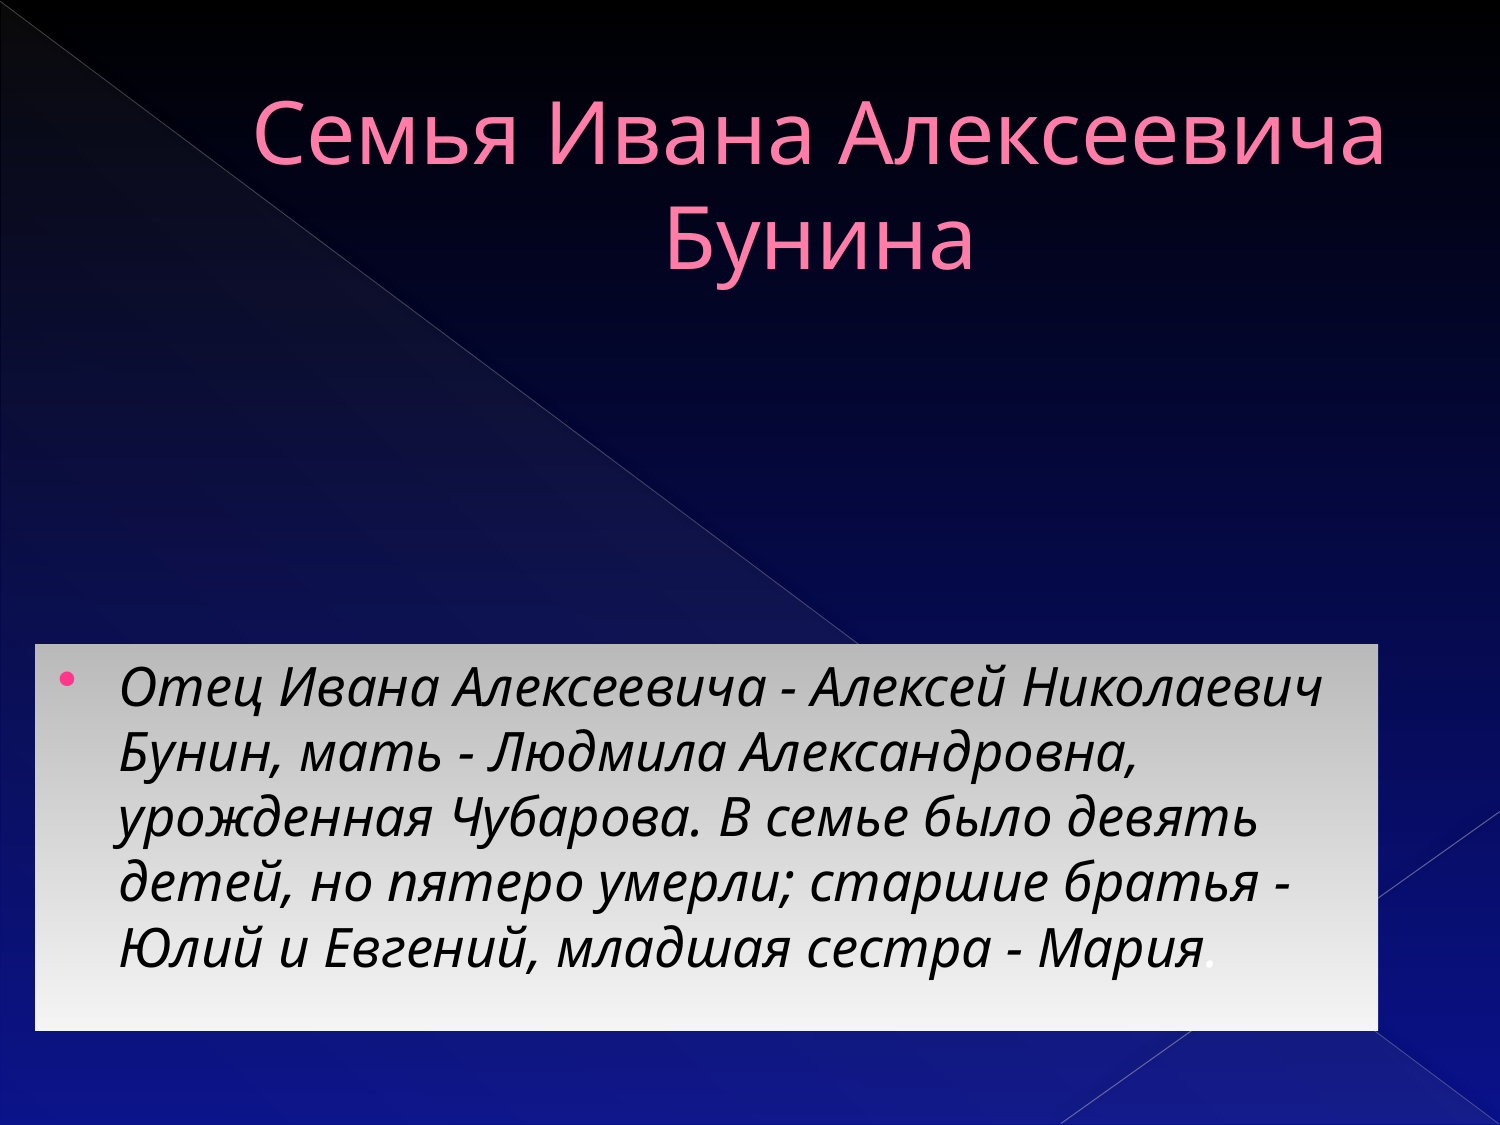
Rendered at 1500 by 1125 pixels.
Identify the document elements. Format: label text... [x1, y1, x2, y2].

title Семья Ивана Алексеевича Бунина [105, 0, 1456, 364]
list Отец Ивана Алексеевича - Алексей Николаевич Бунин, мать - Людмила Александровна, урожденная Чубарова. В семье было девять детей, но пятеро умерли; старшие братья - Юлий и Евгений, младшая сестра - Мария. [35, 644, 1379, 1031]
